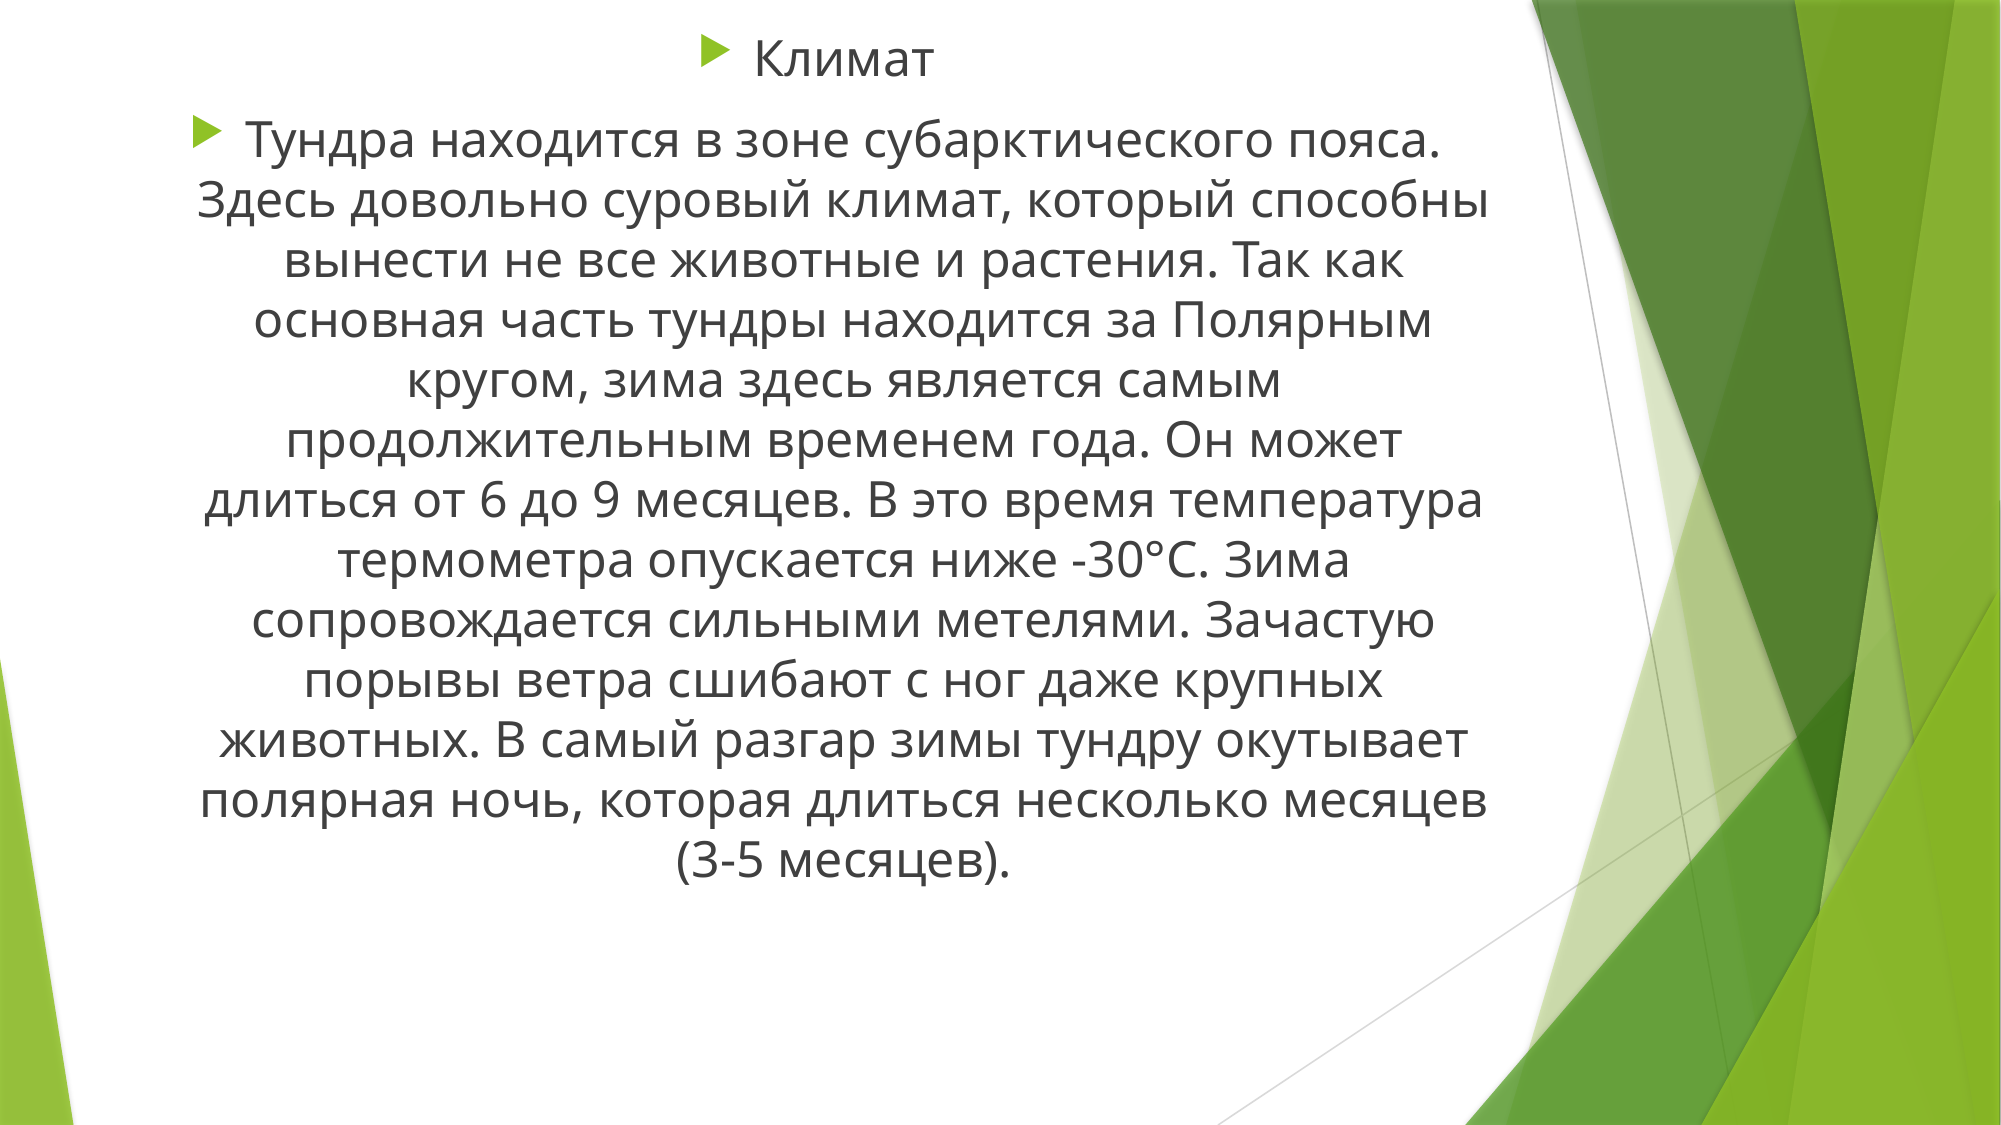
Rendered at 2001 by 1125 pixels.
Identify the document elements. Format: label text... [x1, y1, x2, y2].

list Климат Тундра находится в зоне субарктического пояса. Здесь довольно суровый климат, который способны вынести не все животные и растения. Так как основная часть тундры находится за Полярным кругом, зима здесь является самым продолжительным временем года. Он может длиться от 6 до 9 месяцев. В это время температура термометра опускается ниже -30°C. Зима сопровождается сильными метелями. Зачастую порывы ветра сшибают с ног даже крупных животных. В самый разгар зимы тундру окутывает полярная ночь, которая длиться несколько месяцев (3-5 месяцев). [111, 18, 1522, 1125]
